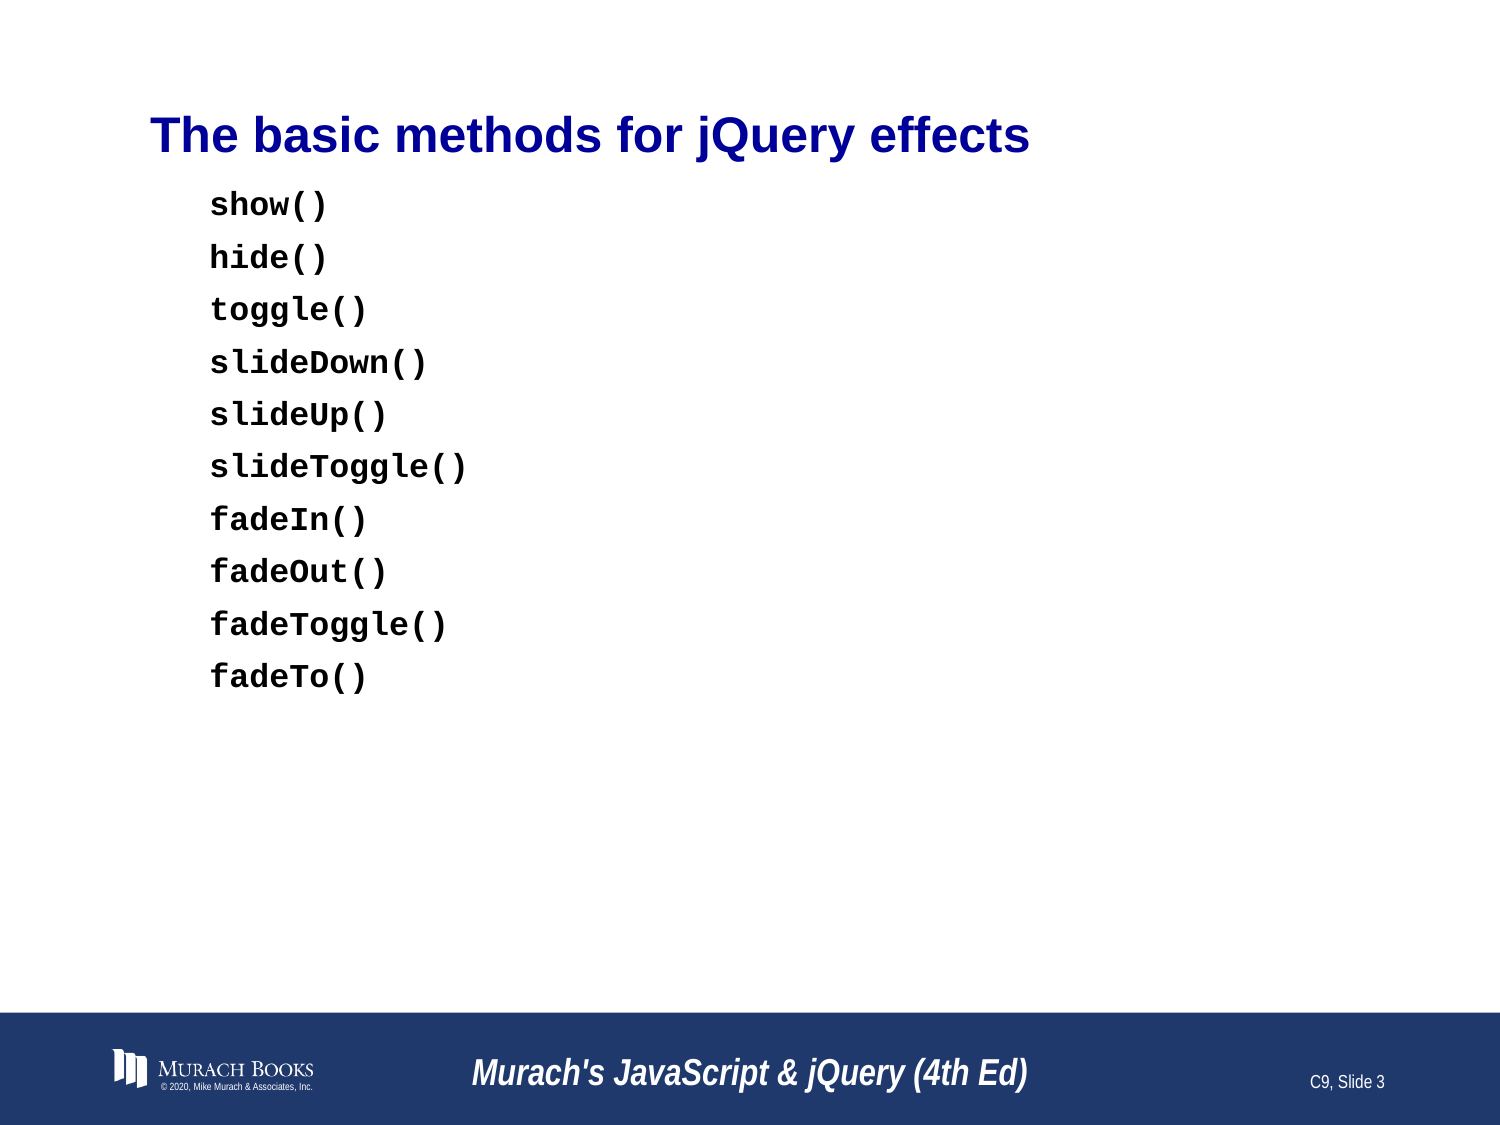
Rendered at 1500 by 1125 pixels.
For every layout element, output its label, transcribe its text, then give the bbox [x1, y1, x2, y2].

footer © 2020, Mike Murach & Associates, Inc. [12, 1025, 463, 1100]
slide_number Murach's JavaScript & jQuery (4th Ed) [463, 1025, 1050, 1100]
slide_number C9, Slide 3 [1087, 1025, 1400, 1100]
title The basic methods for jQuery effects [150, 102, 1350, 164]
list show() hide() toggle() slideDown() slideUp() slideToggle() fadeIn() fadeOut() fadeToggle() fadeTo() [137, 174, 1350, 975]
